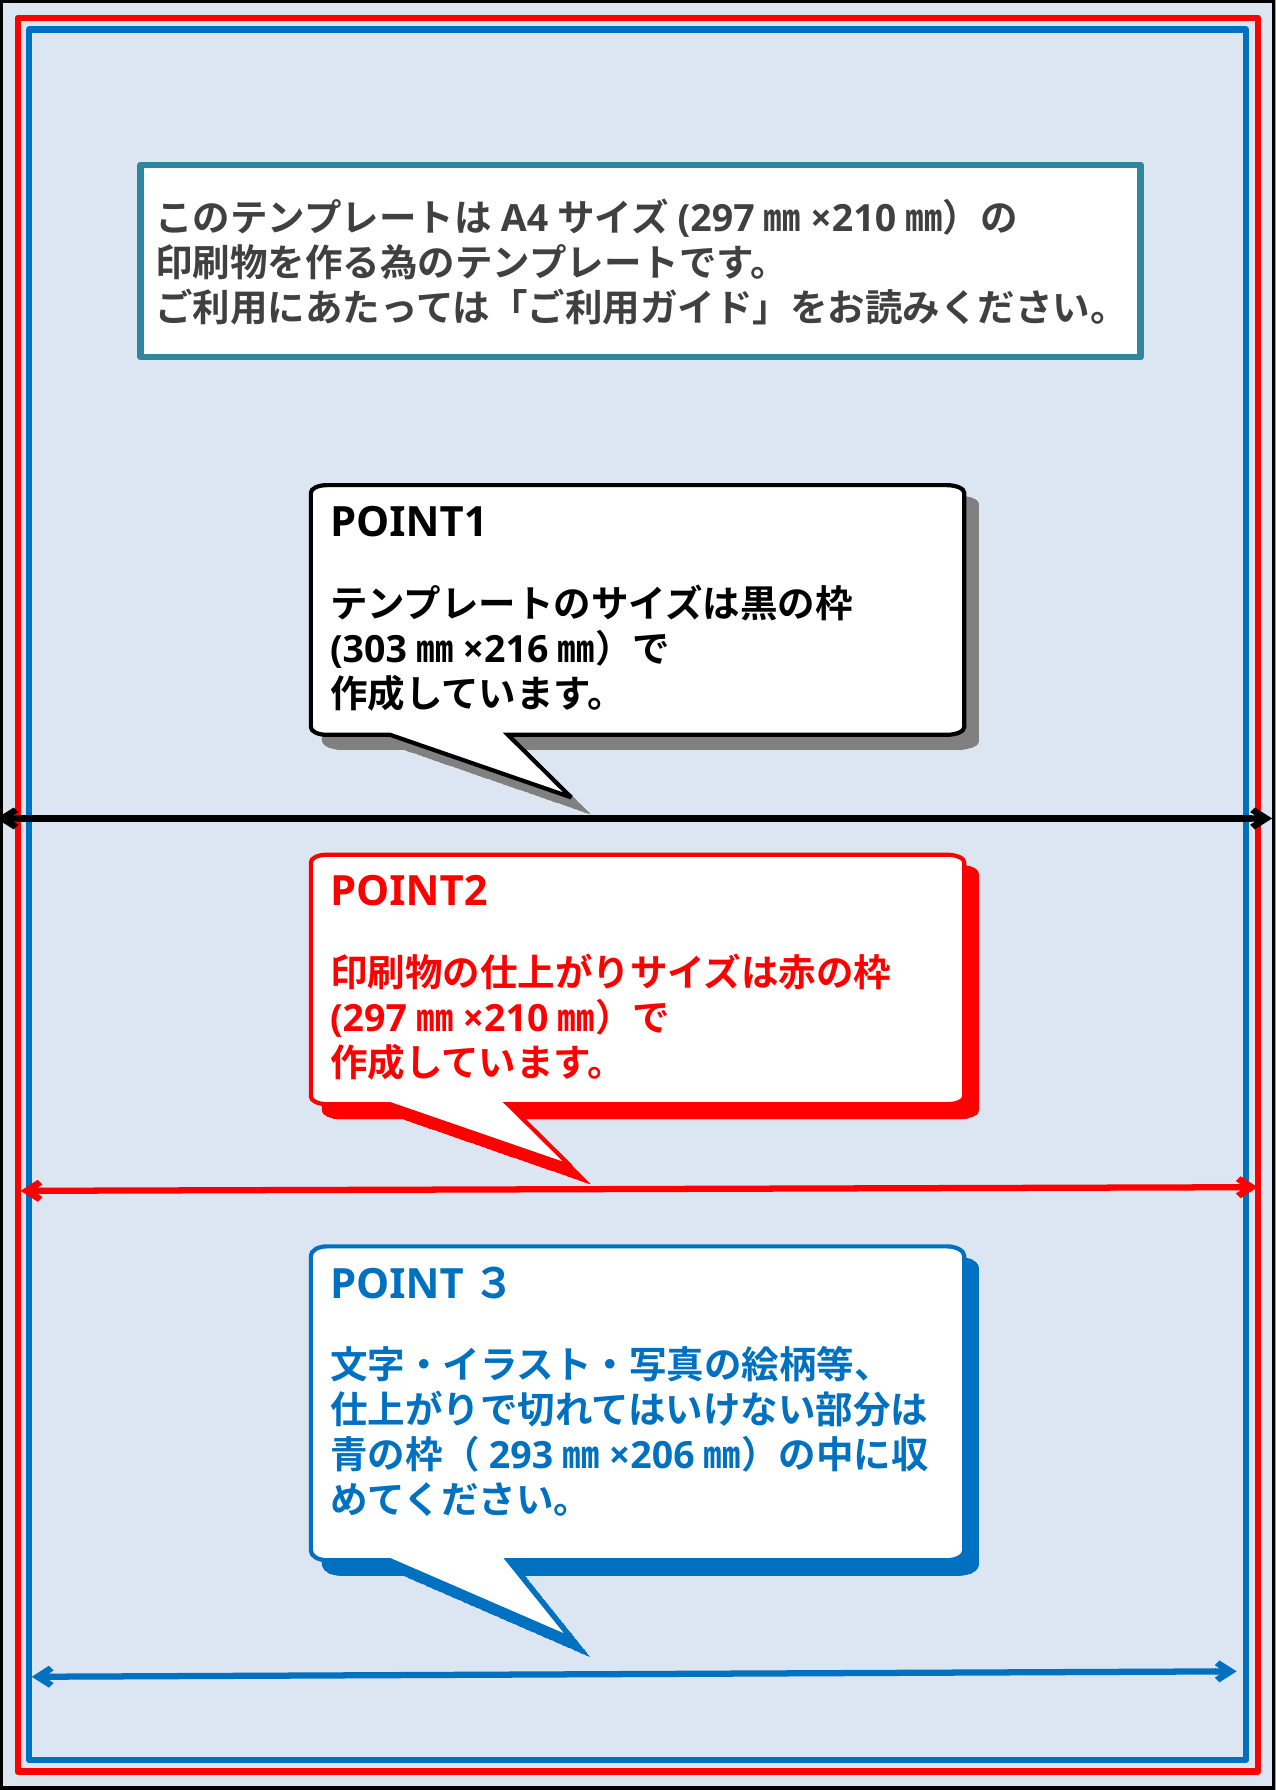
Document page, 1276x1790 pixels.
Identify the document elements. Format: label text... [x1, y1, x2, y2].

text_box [31, 1671, 1237, 1678]
text_box [1248, 827, 1260, 1188]
text_box POINT2 印刷物の仕上がりサイズは赤の枠(297㎜×210㎜）で 作成しています。 [310, 854, 965, 1167]
text_box [16, 827, 27, 1190]
text_box POINT1 テンプレートのサイズは黒の枠 (303㎜×216㎜）で 作成しています。 [310, 485, 965, 798]
text_box [27, 27, 1248, 815]
text_box [27, 1200, 1248, 1762]
text_box POINT３ 文字・イラスト・写真の絵柄等、 仕上がりで切れてはいけない部分は 青の枠（293㎜×206㎜）の中に収めてください。 [310, 1246, 965, 1639]
text_box [16, 16, 1260, 815]
text_box [16, 1195, 1260, 1774]
text_box [27, 827, 1248, 1185]
text_box このテンプレートはA4サイズ(297㎜×210㎜）の 印刷物を作る為のテンプレートです。 ご利用にあたっては「ご利用ガイド」をお読みください。 [139, 163, 1143, 359]
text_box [20, 1186, 1259, 1192]
text_box [0, 0, 1276, 1790]
